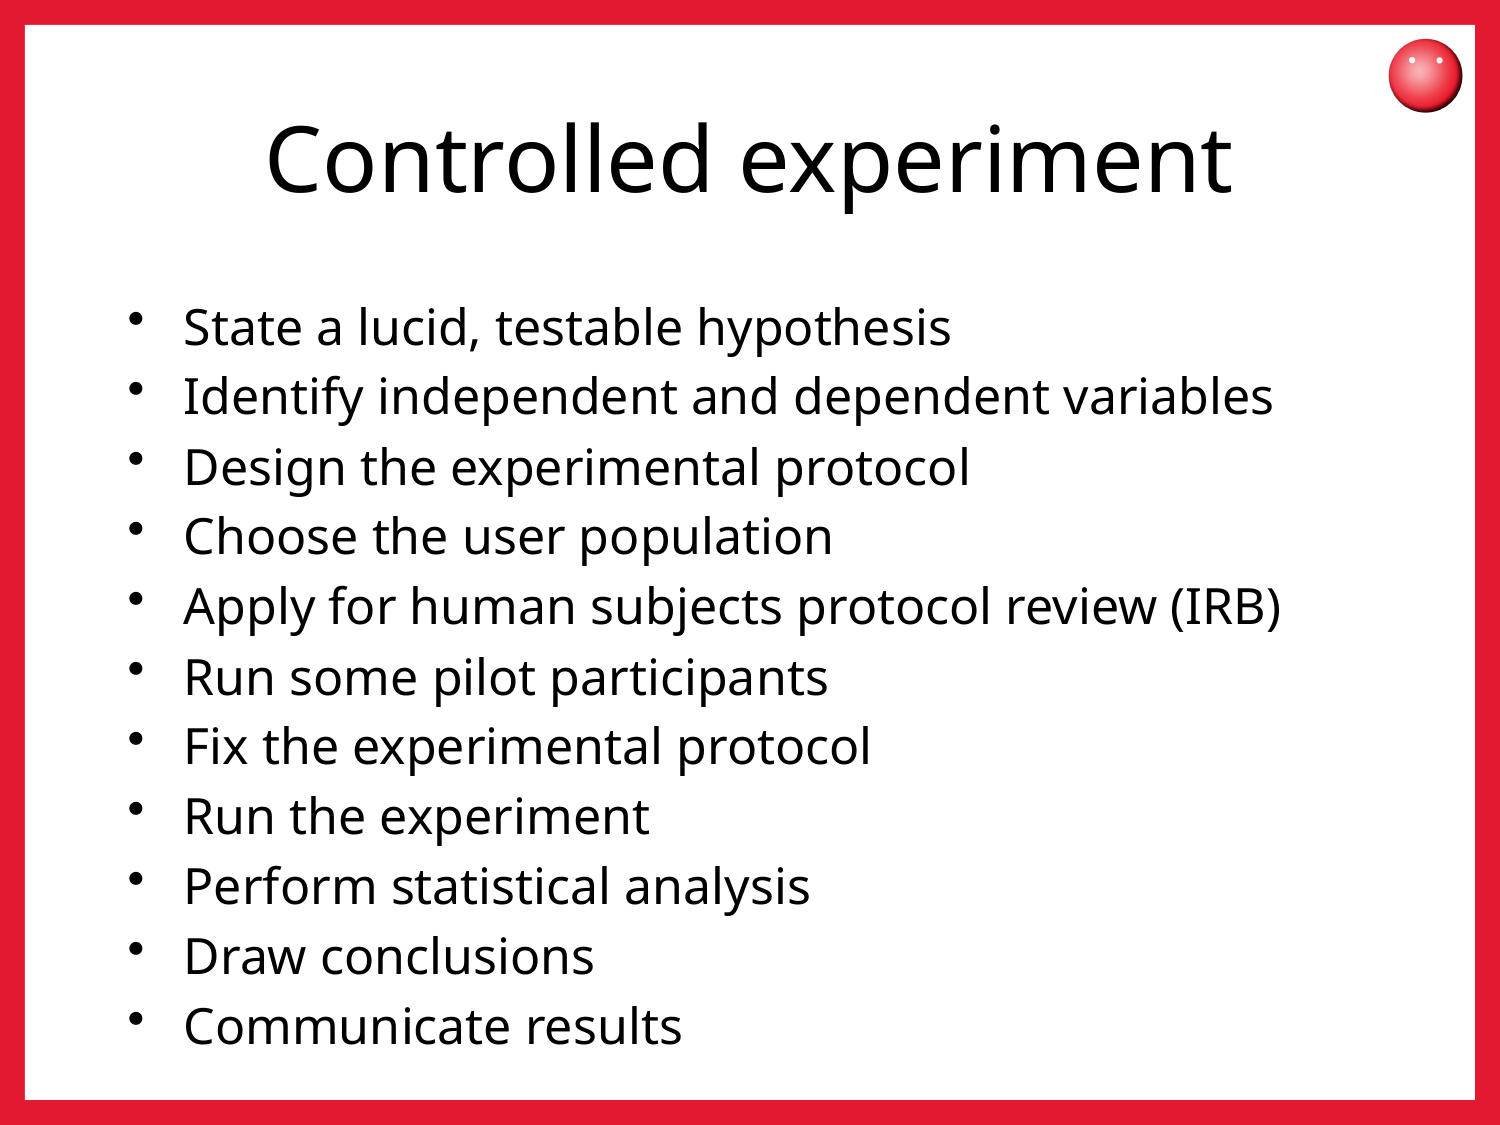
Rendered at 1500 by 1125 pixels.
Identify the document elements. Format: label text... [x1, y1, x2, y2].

list State a lucid, testable hypothesis Identify independent and dependent variables Design the experimental protocol Choose the user population Apply for human subjects protocol review (IRB) Run some pilot participants Fix the experimental protocol Run the experiment Perform statistical analysis Draw conclusions Communicate results [112, 287, 1388, 963]
picture [1387, 37, 1464, 114]
title Controlled experiment [112, 62, 1388, 251]
